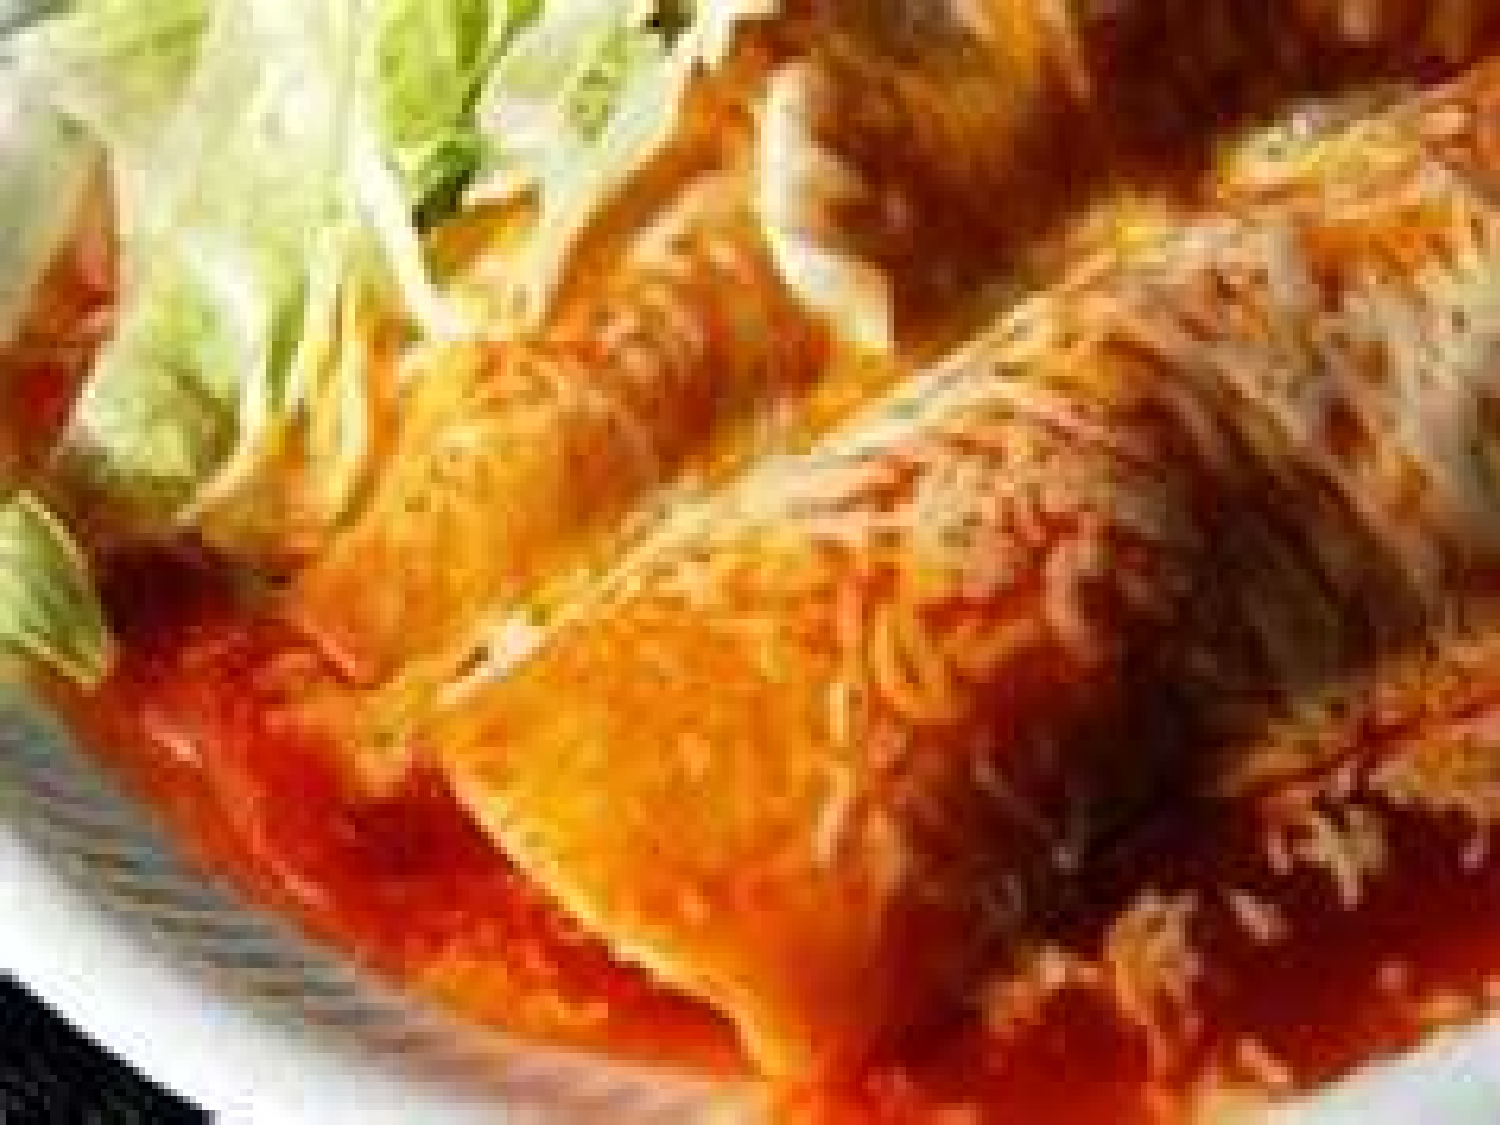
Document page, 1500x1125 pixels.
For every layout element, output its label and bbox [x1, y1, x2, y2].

list [0, 0, 1500, 1125]
